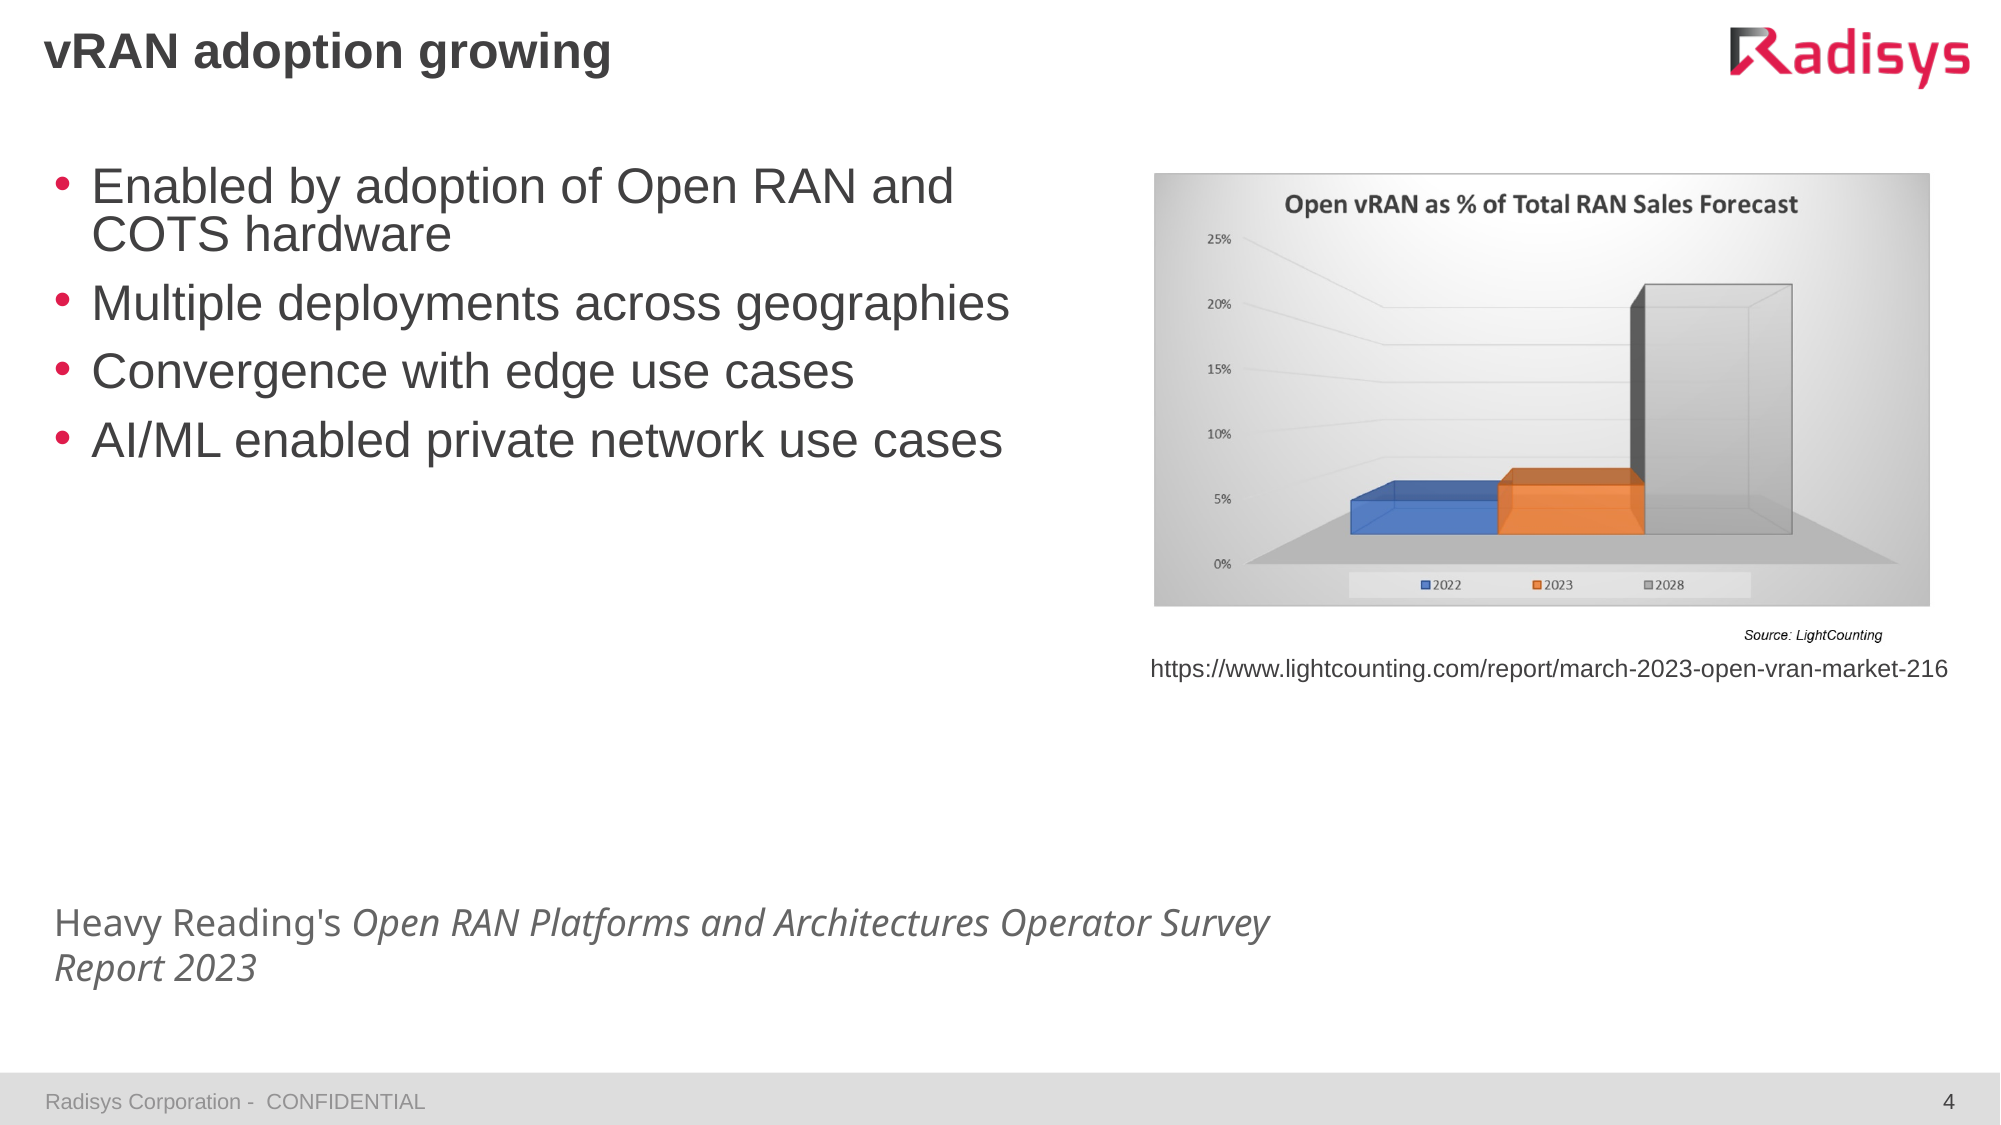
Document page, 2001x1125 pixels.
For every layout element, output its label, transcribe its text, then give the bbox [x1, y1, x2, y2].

footer Radisys Corporation - CONFIDENTIAL [0, 1070, 750, 1125]
picture [1135, 153, 1942, 650]
picture [1728, 25, 1972, 91]
text_box https://www.lightcounting.com/report/march-2023-open-vran-market-216 [1135, 645, 1976, 691]
text_box Enabled by adoption of Open RAN and COTS hardware Multiple deployments across geographies Convergence with edge use cases AI/ML enabled private network use cases [39, 157, 1096, 749]
title vRAN adoption growing [0, 0, 1696, 105]
text_box Heavy Reading's Open RAN Platforms and Architectures Operator Survey Report 2023 [39, 891, 1372, 997]
